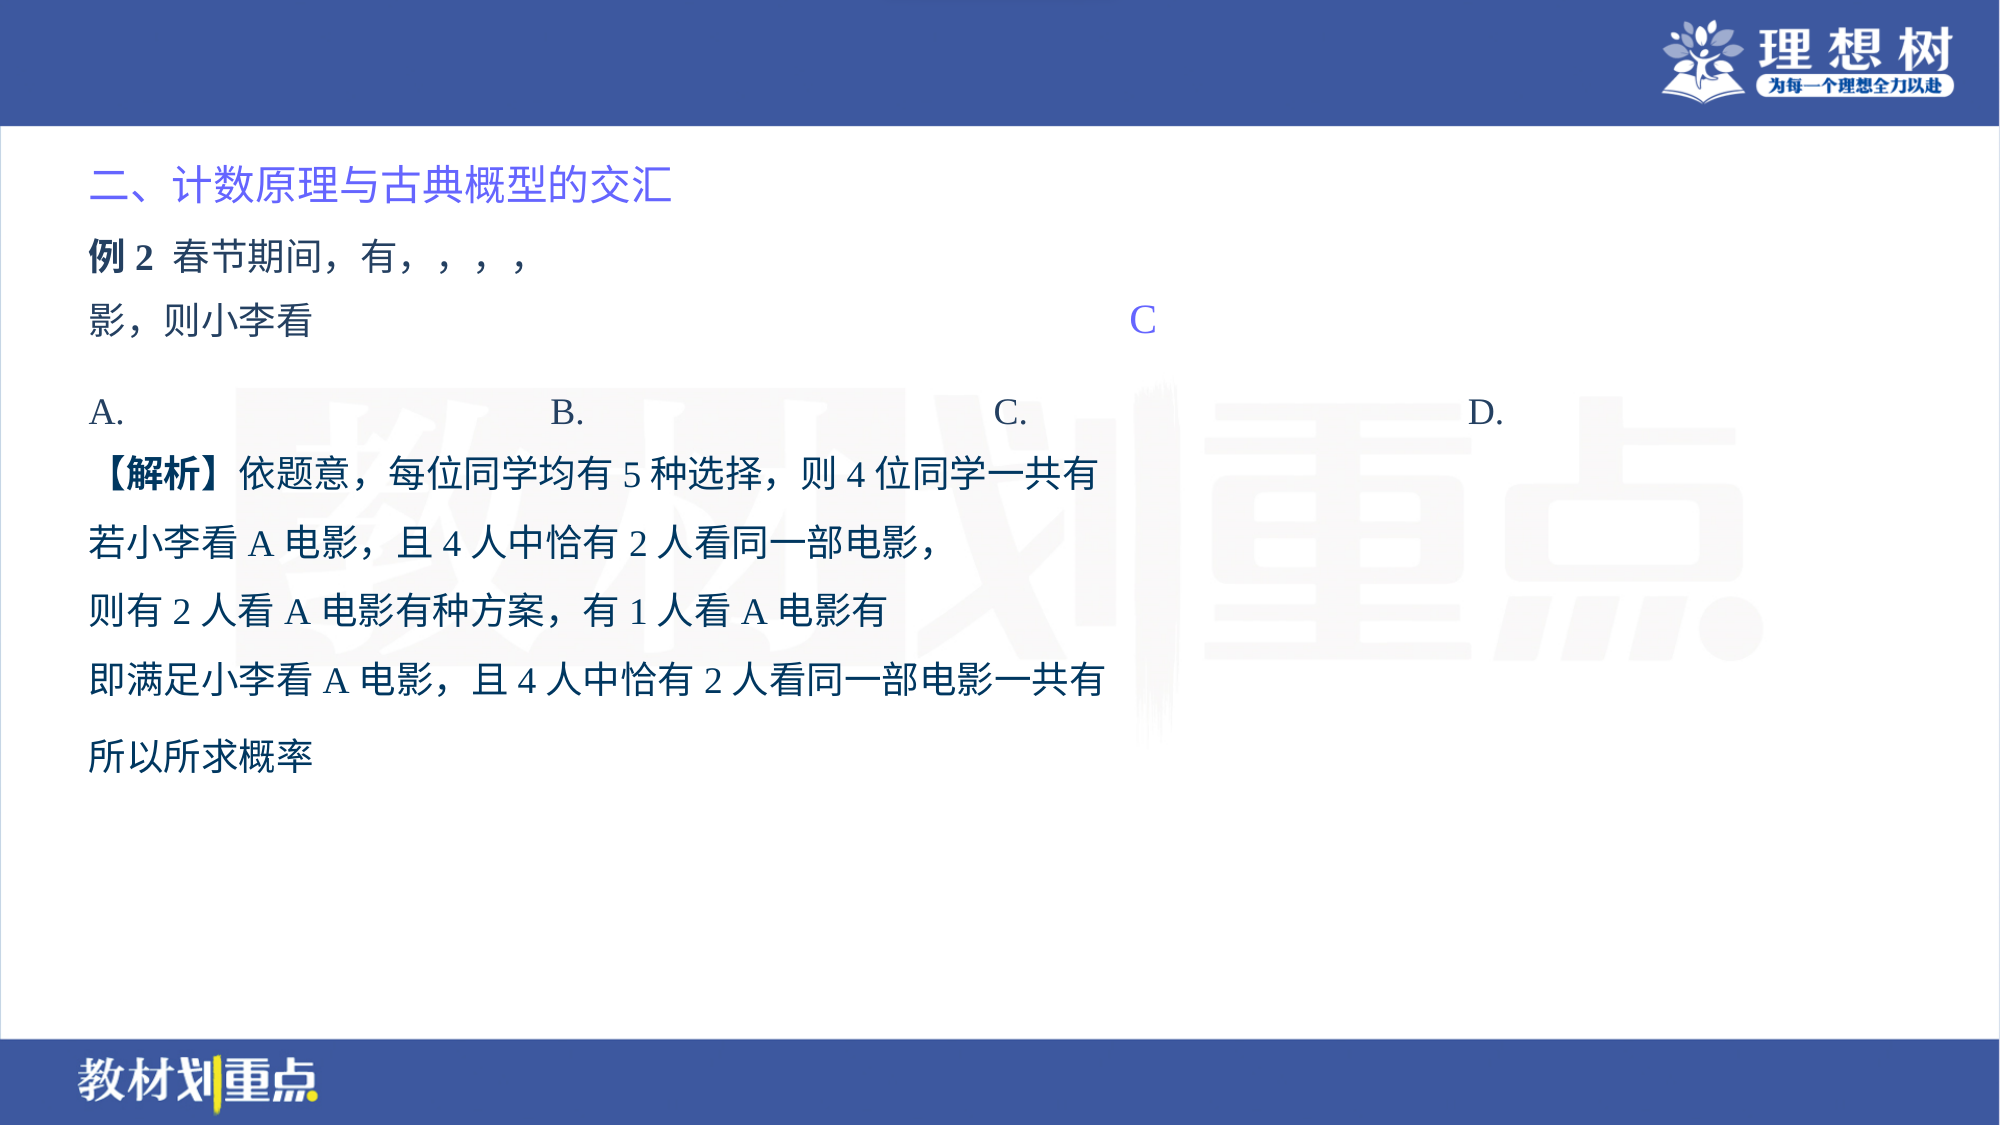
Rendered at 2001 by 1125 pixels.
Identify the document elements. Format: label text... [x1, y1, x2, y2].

text_box 二、计数原理与古典概型的交汇 [88, 135, 1911, 270]
picture [0, 0, 2000, 1125]
text_box C [1114, 290, 1173, 340]
